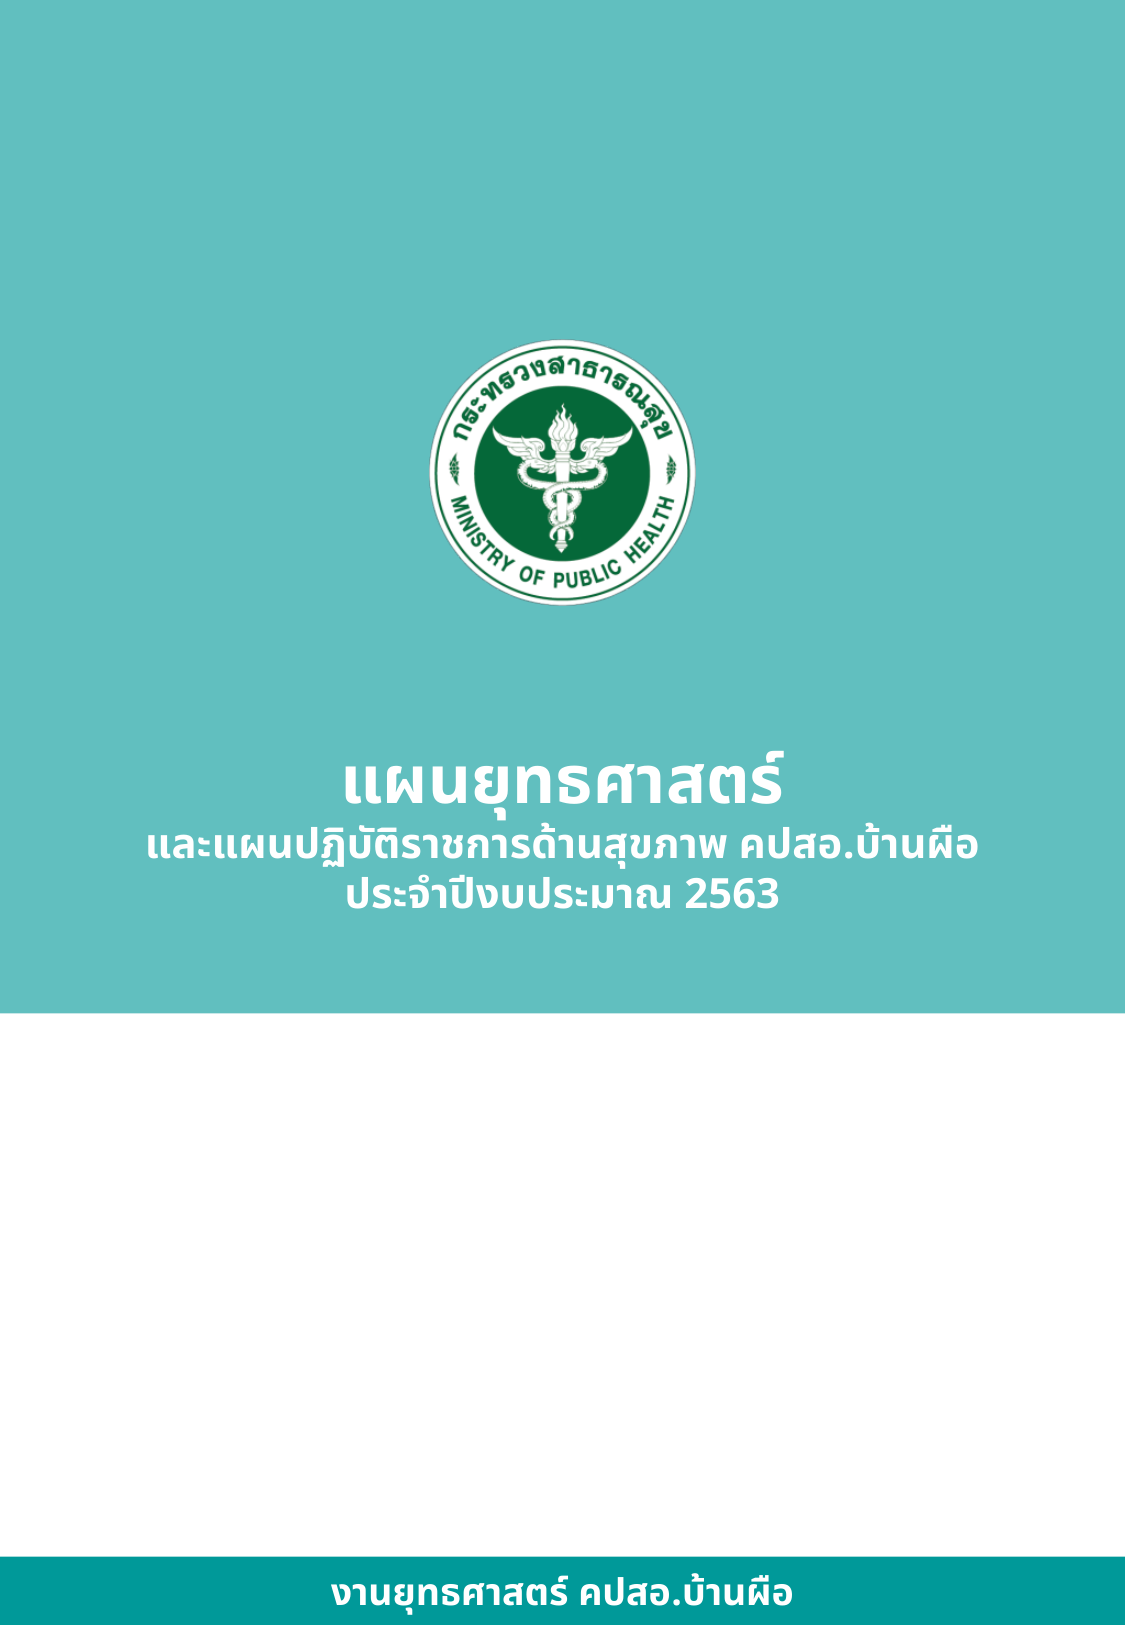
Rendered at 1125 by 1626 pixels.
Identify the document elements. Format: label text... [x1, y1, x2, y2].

text_box งานยุทธศาสตร์ คปสอ.บ้านผือ [0, 1555, 1125, 1625]
text_box แผนยุทธศาสตร์ และแผนปฏิบัติราชการด้านสุขภาพ คปสอ.บ้านผือ ประจำปีงบประมาณ 2563 [2, 729, 1123, 925]
text_box [0, 0, 1125, 1015]
picture [429, 339, 696, 606]
